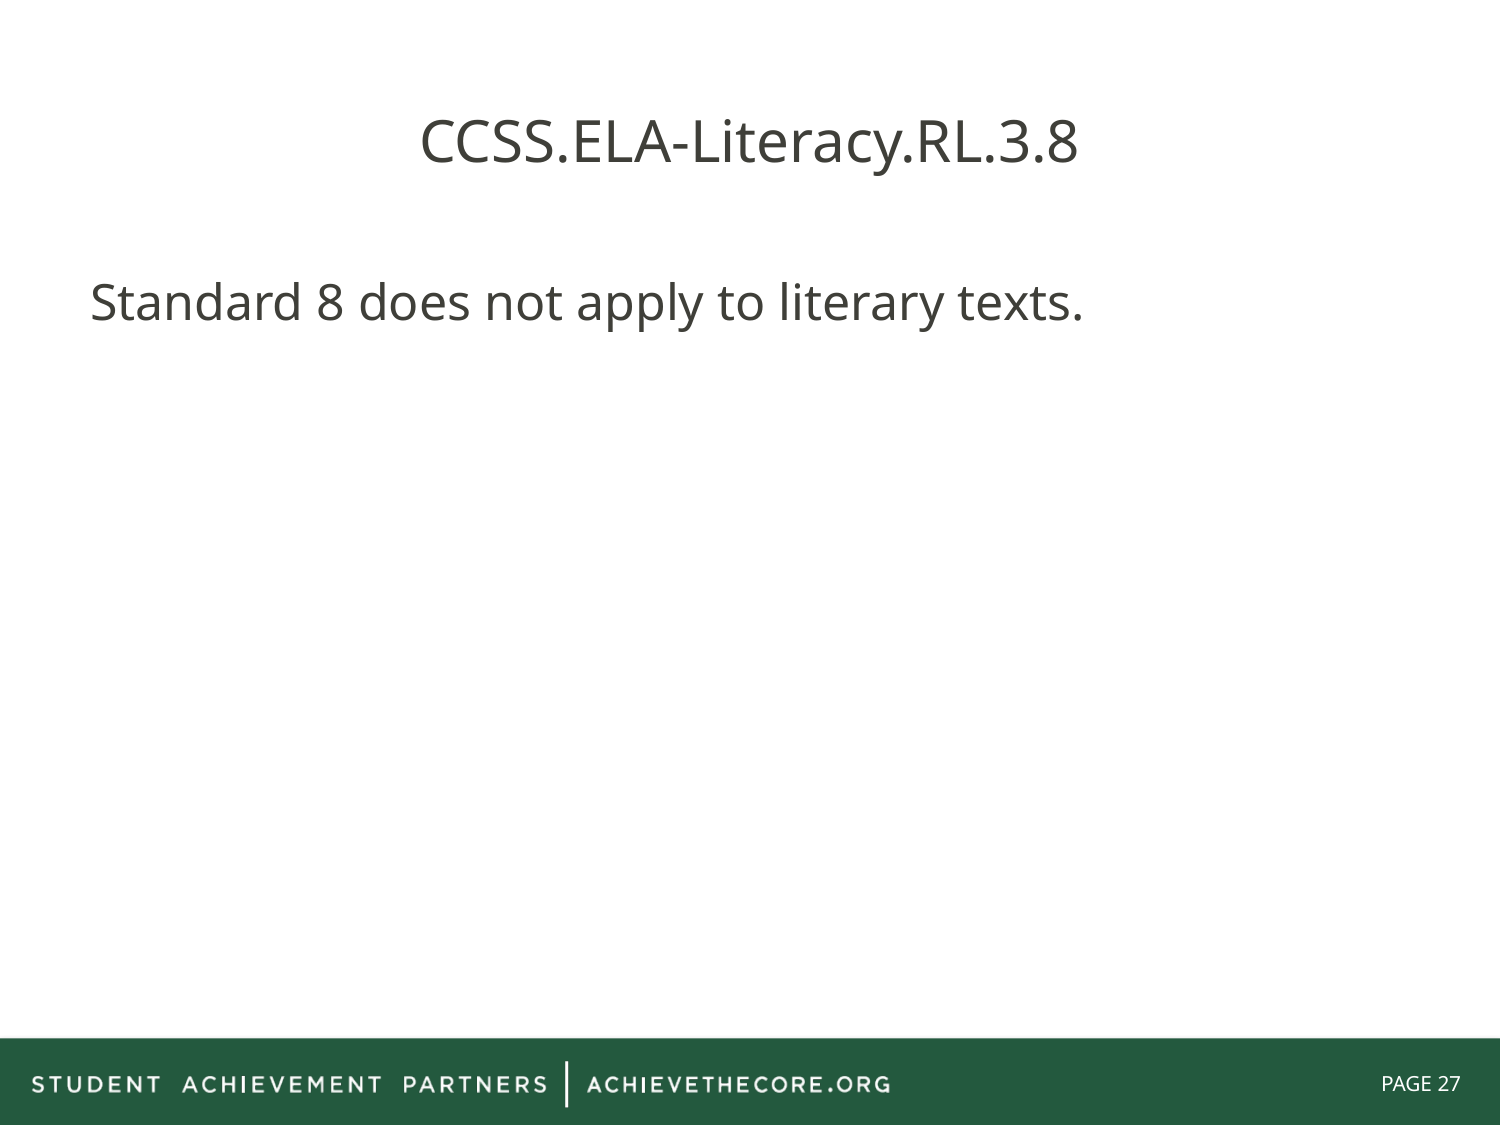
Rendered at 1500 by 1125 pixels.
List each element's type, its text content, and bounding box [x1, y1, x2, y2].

title CCSS.ELA-Literacy.RL.3.8 [75, 45, 1425, 233]
list Standard 8 does not apply to literary texts. [75, 262, 1425, 1005]
